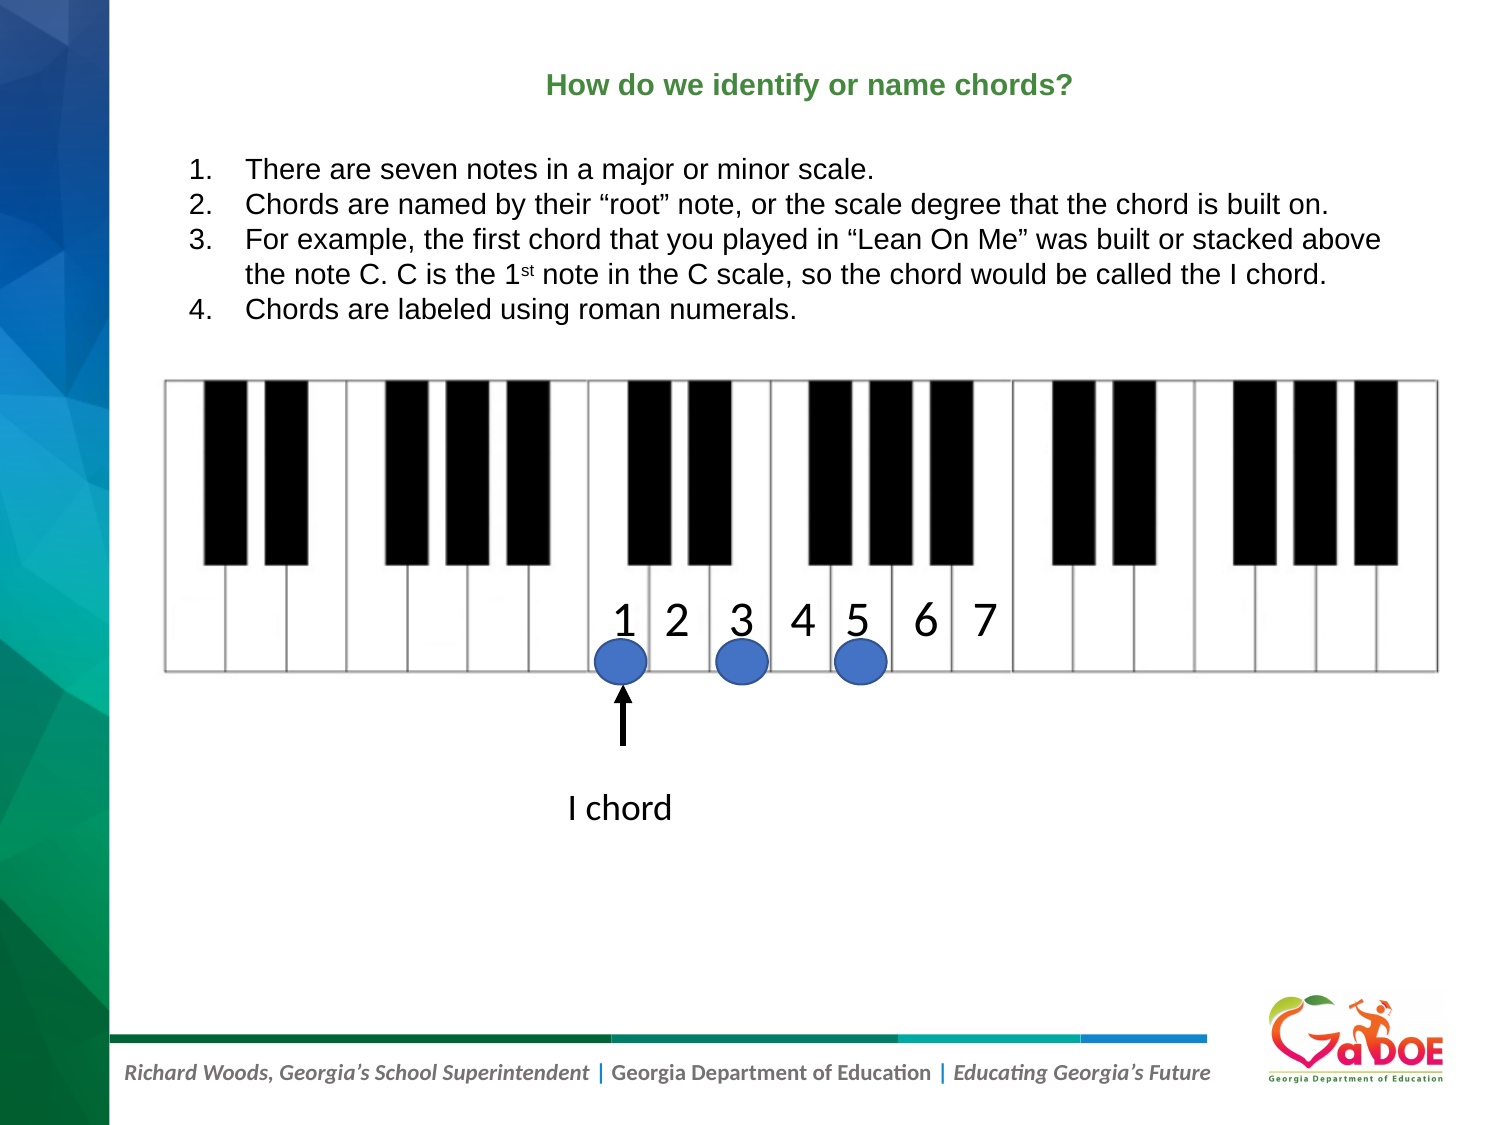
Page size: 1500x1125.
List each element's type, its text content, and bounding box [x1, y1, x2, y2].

picture [0, 0, 110, 1125]
picture [1263, 987, 1447, 1089]
title How do we identify or name chords? [230, 28, 1390, 143]
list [156, 376, 1449, 685]
text_box There are seven notes in a major or minor scale. Chords are named by their “root” note, or the scale degree that the chord is built on. For example, the first chord that you played in “Lean On Me” was built or stacked above the note C. C is the 1st note in the C scale, so the chord would be called the I chord. Chords are labeled using roman numerals. [174, 143, 1428, 333]
text_box I chord [552, 775, 689, 836]
